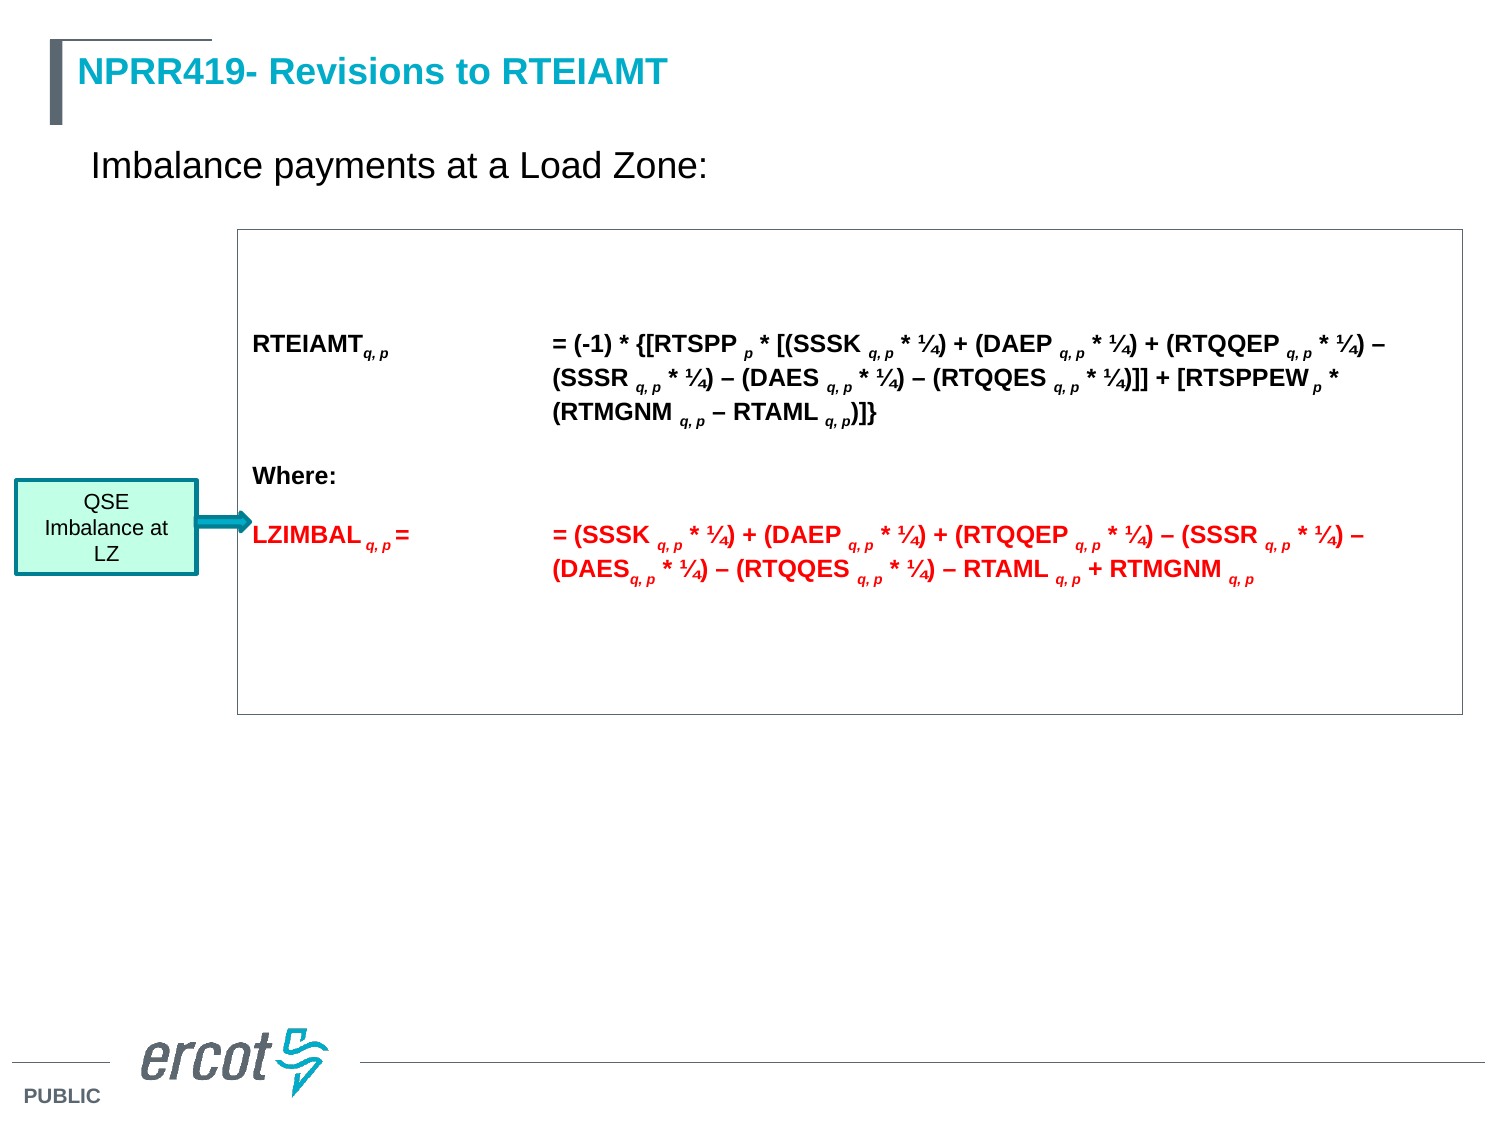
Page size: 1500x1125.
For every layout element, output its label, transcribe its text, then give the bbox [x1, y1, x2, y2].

picture [137, 1024, 332, 1100]
list Imbalance payments at a Load Zone: [75, 133, 1450, 207]
title NPRR419- Revisions to RTEIAMT [62, 39, 1450, 134]
text_box RTEIAMTq, p = (-1) * {[RTSPP p * [(SSSK q, p * ¼) + (DAEP q, p * ¼) + (RTQQEP q, p * ¼) – (SSSR q, p * ¼) – (DAES q, p * ¼) – (RTQQES q, p * ¼)]] + [RTSPPEW p * (RTMGNM q, p – RTAML q, p)]} Where: LZIMBAL q, p = = (SSSK q, p * ¼) + (DAEP q, p * ¼) + (RTQQEP q, p * ¼) – (SSSR q, p * ¼) – (DAESq, p * ¼) – (RTQQES q, p * ¼) – RTAML q, p + RTMGNM q, p [237, 229, 1463, 715]
text_box [193, 510, 253, 534]
text_box QSE Imbalance at LZ [16, 480, 197, 574]
